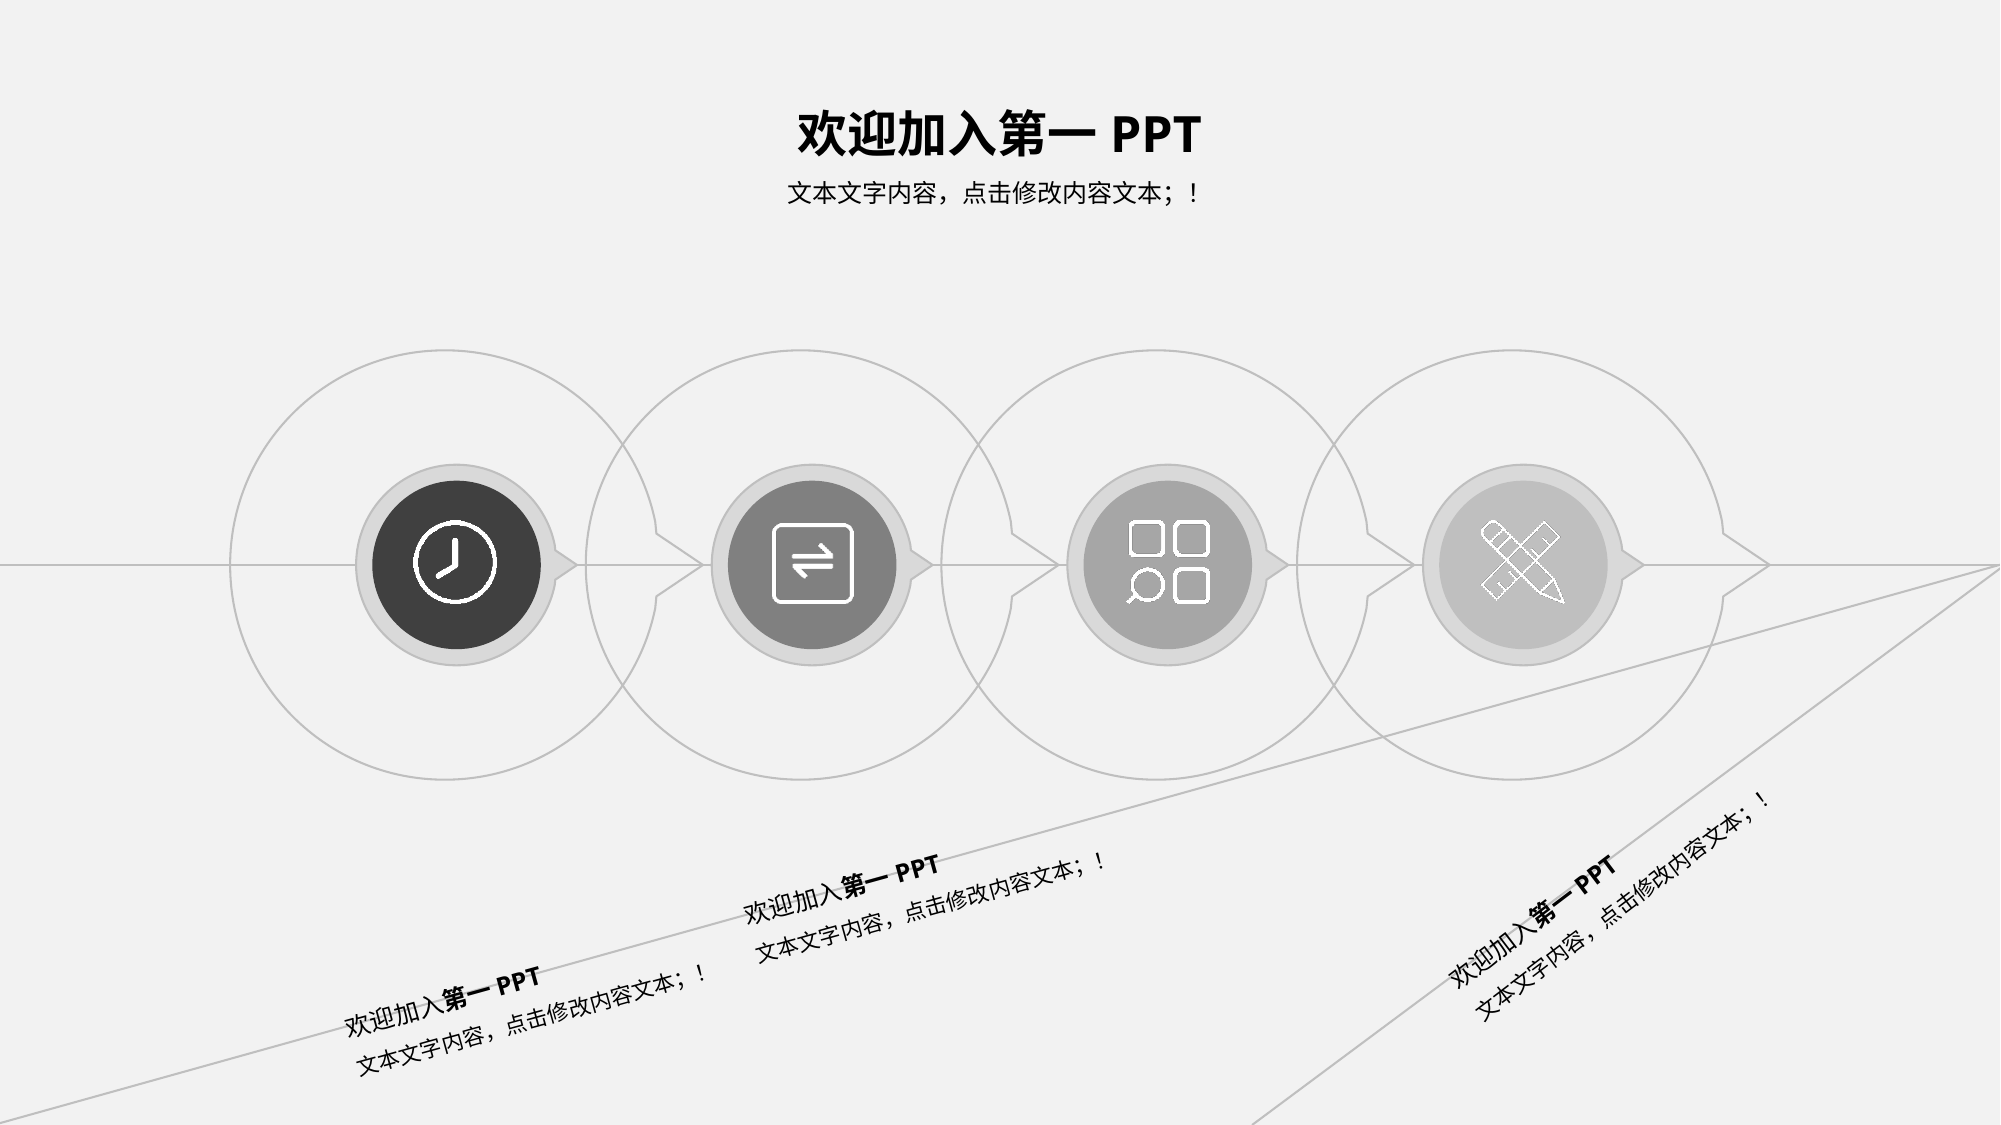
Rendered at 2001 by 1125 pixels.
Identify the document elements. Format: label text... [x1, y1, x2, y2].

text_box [0, 562, 1252, 1125]
text_box [584, 349, 978, 562]
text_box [1083, 480, 1253, 650]
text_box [1252, 562, 2000, 1125]
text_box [372, 480, 541, 650]
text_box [727, 480, 897, 650]
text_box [1439, 480, 1608, 650]
text_box 欢迎加入第一PPT 文本文字内容，点击修改内容文本；！ [497, 65, 1503, 215]
text_box [229, 349, 623, 562]
text_box [1296, 349, 1768, 562]
text_box [940, 349, 1334, 562]
